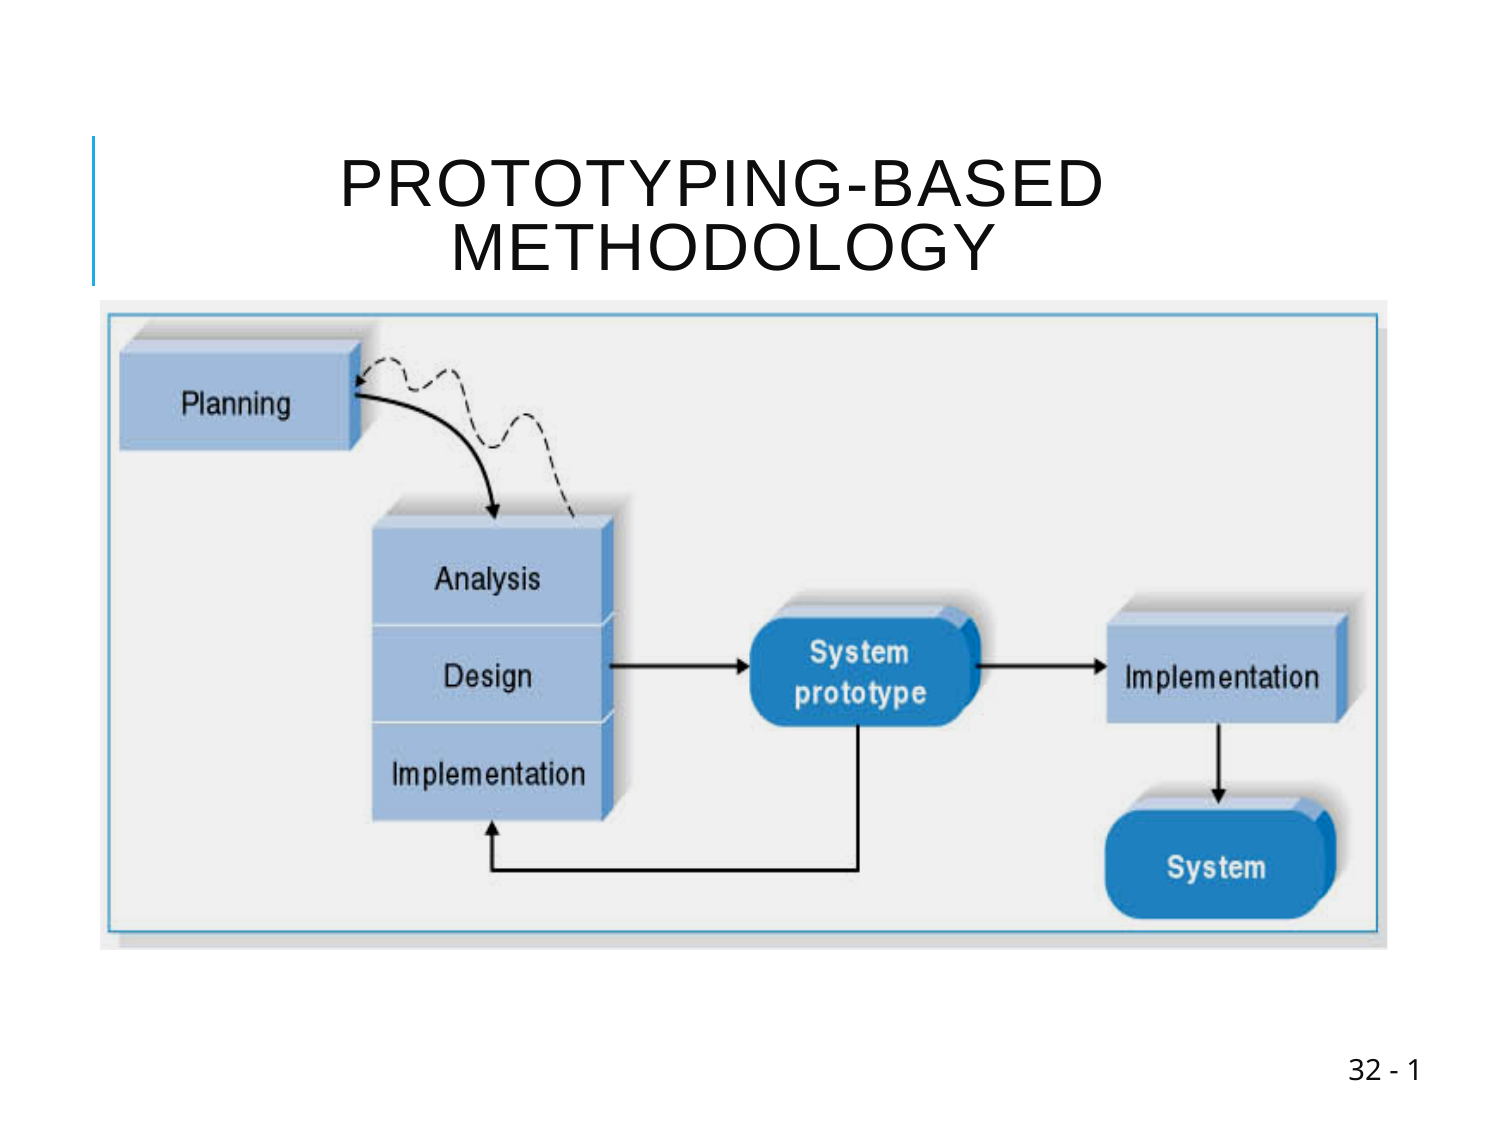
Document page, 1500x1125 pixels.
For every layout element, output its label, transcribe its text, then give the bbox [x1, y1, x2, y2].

picture [99, 299, 1388, 951]
title Prototyping-based Methodology [126, 96, 1322, 294]
slide_number 1 - 32 [1333, 1061, 1454, 1107]
